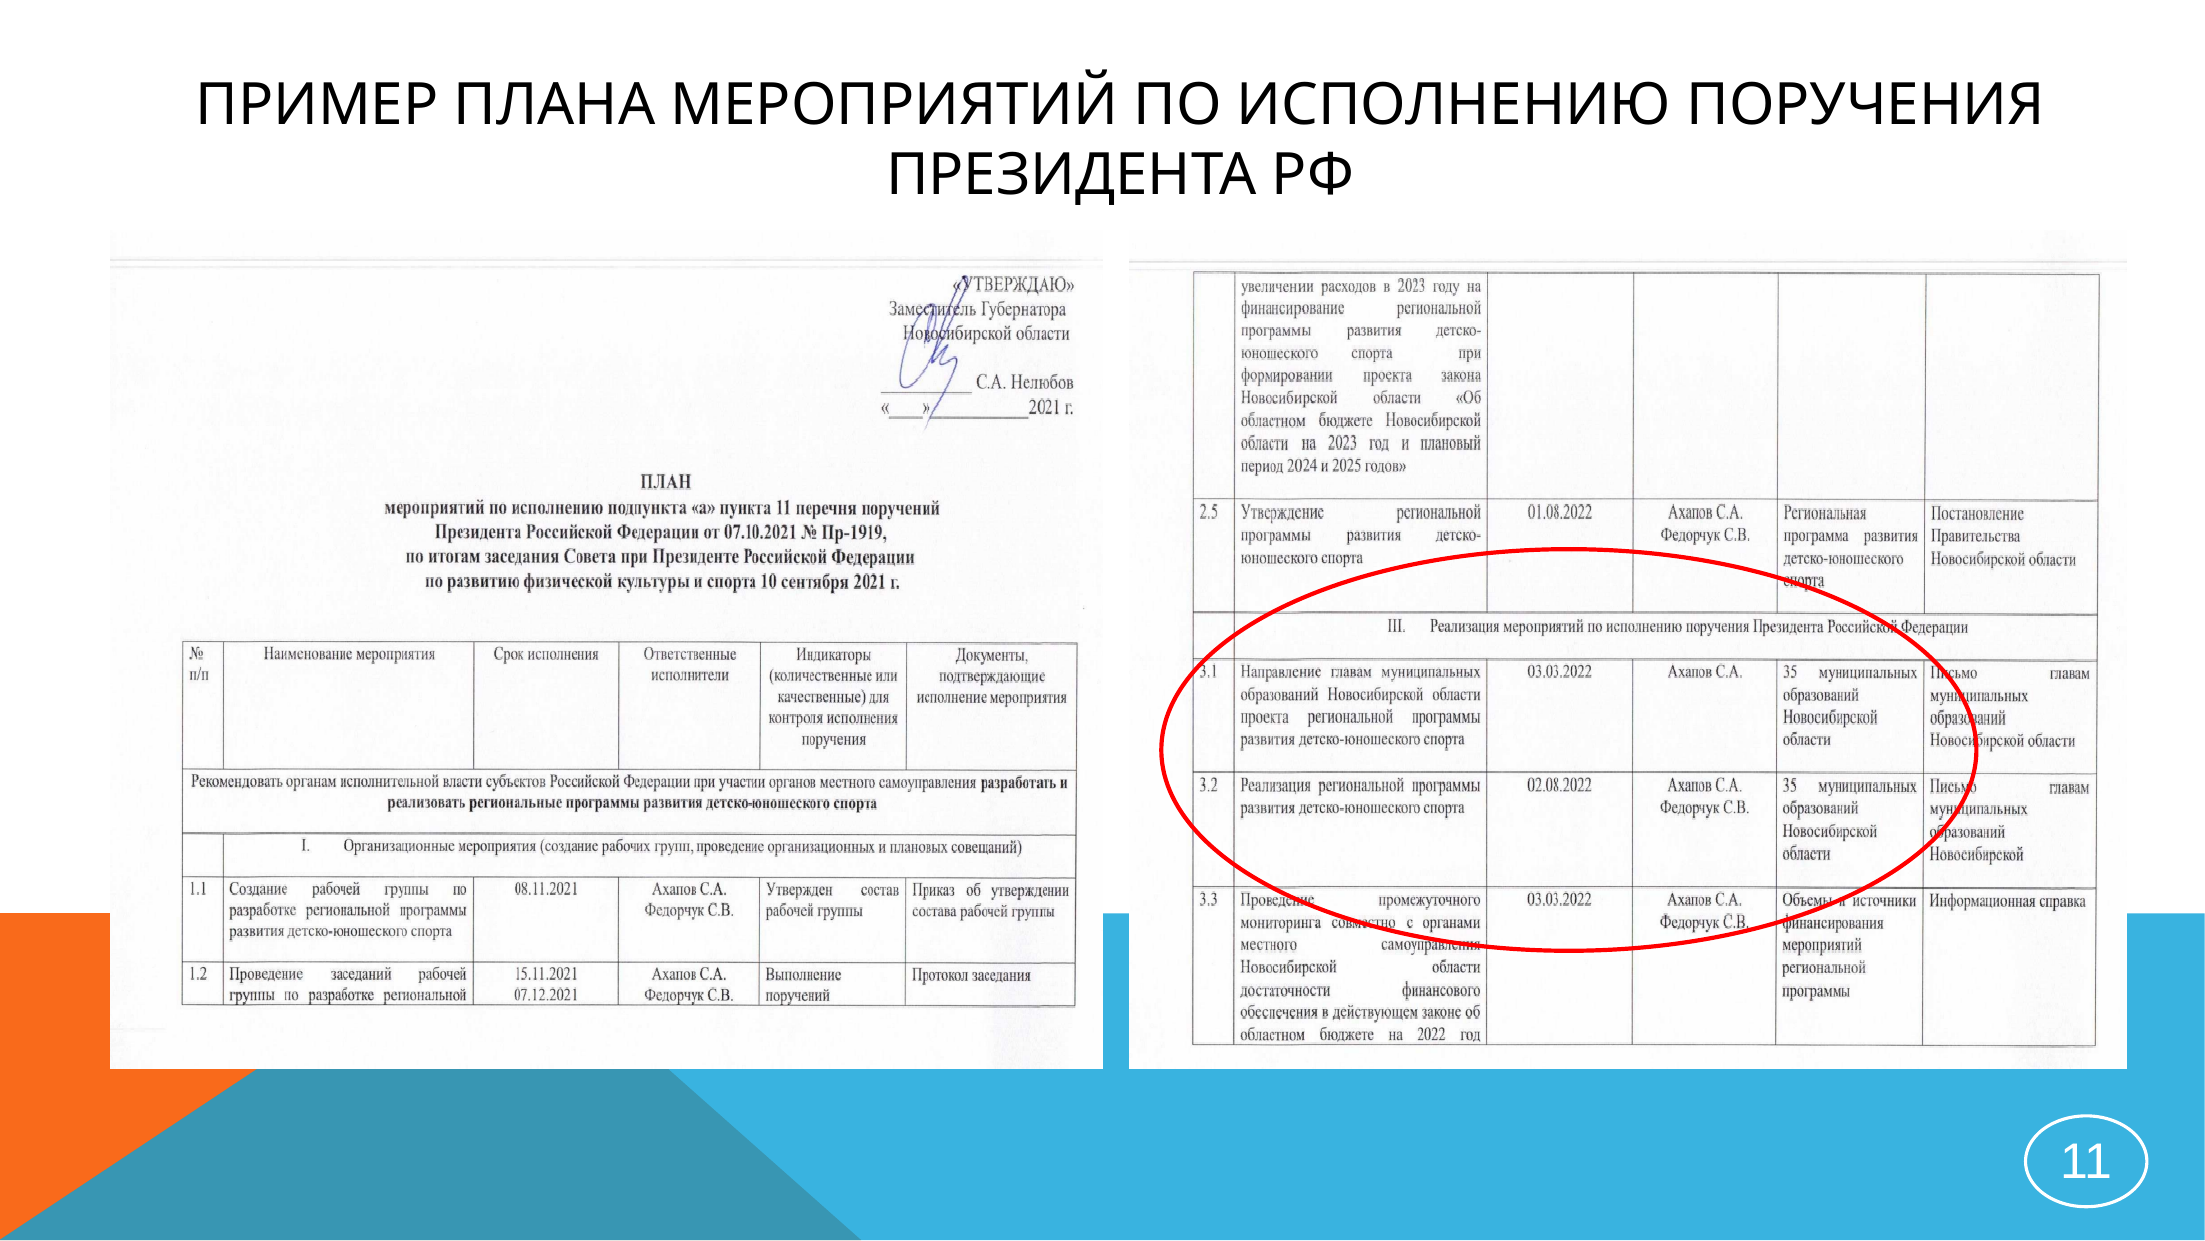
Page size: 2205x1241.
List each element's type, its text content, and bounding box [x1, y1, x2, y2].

slide_number 11 [2023, 1114, 2149, 1209]
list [109, 229, 1103, 1070]
title Пример плана мероприятий по исполнению поручения Президента рф [110, 66, 2130, 207]
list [1129, 230, 2127, 1070]
